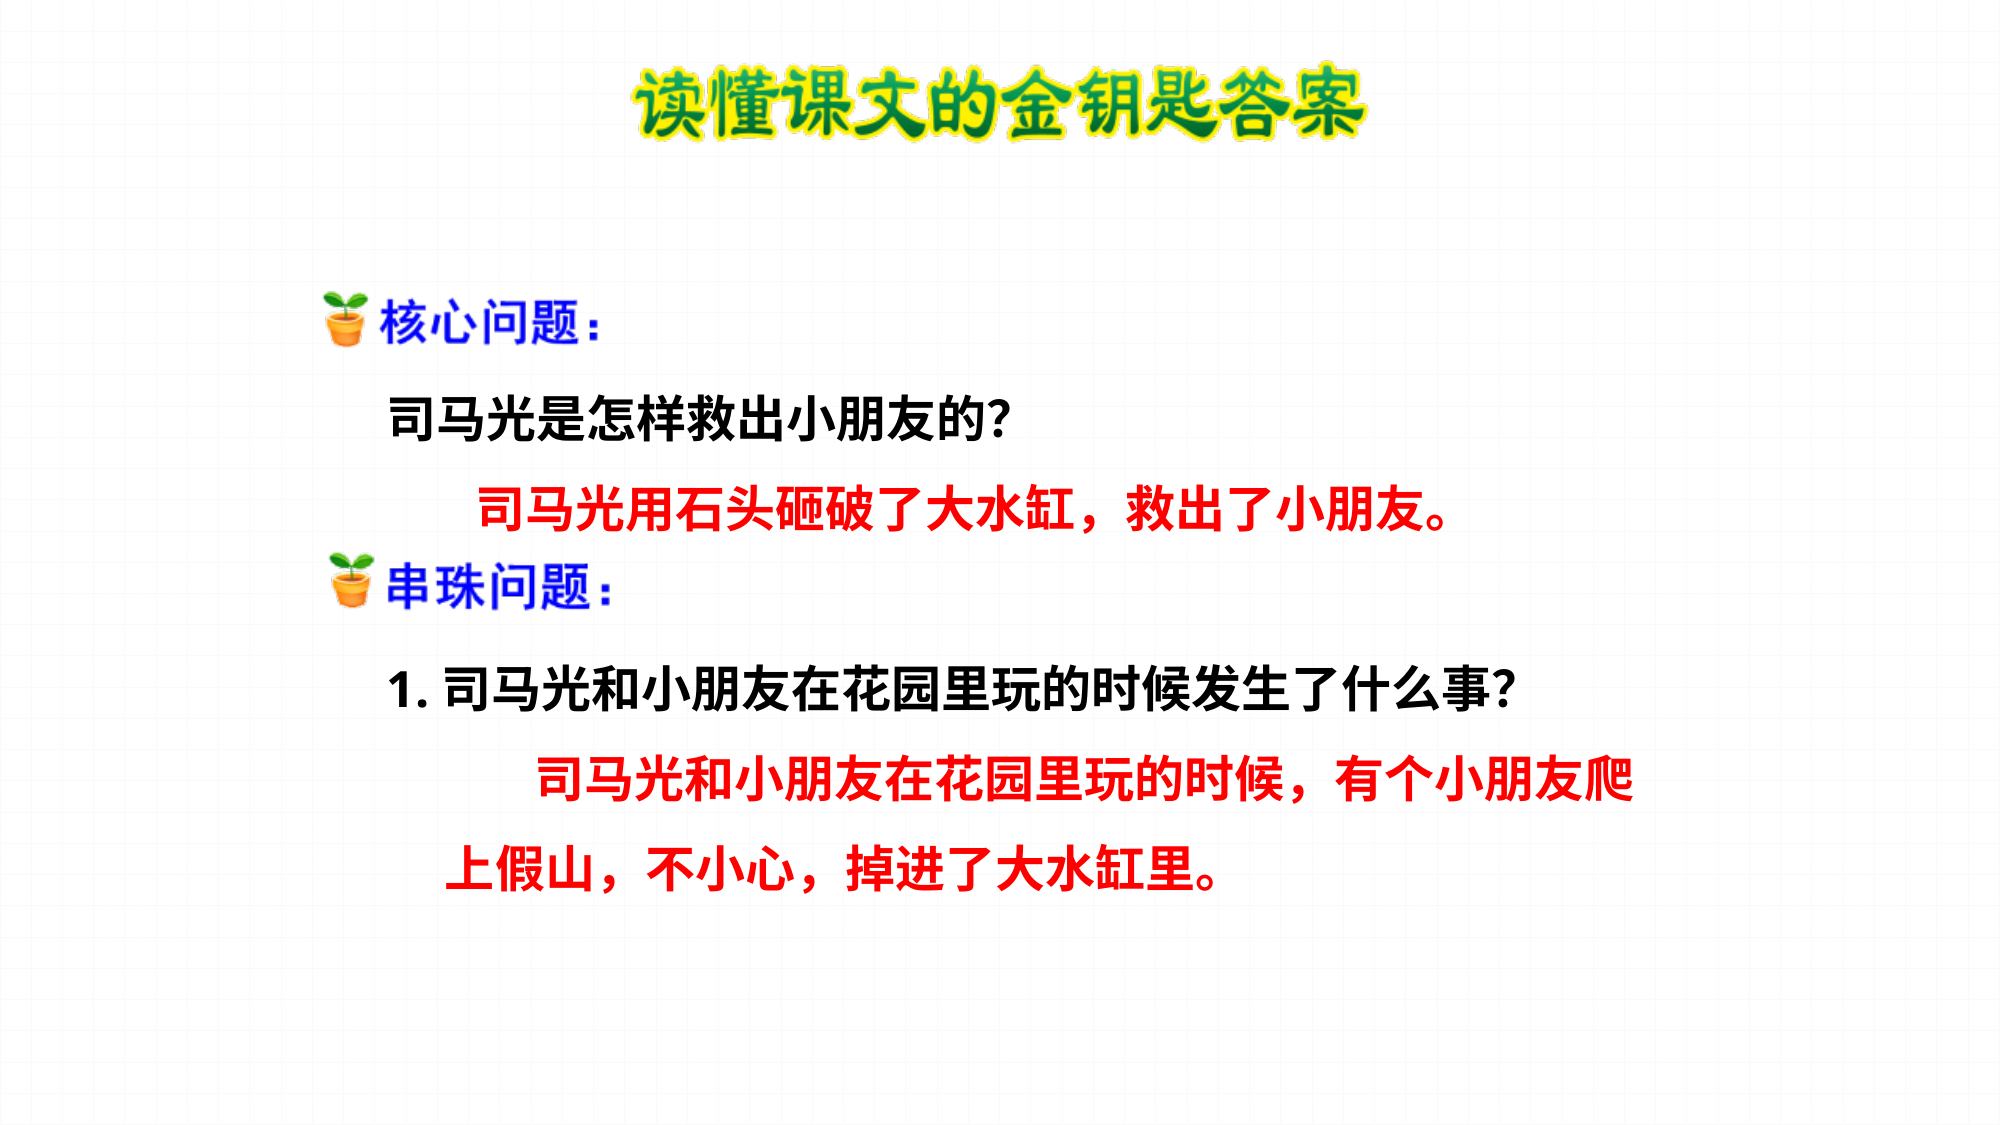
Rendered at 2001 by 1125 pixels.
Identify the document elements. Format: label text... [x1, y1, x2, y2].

picture [318, 263, 662, 379]
picture [324, 524, 676, 645]
text_box 司马光是怎样救出小朋友的？ 司马光用石头砸破了大水缸，救出了小朋友。 1.司马光和小朋友在花园里玩的时候发生了什么事？ 司马光和小朋友在花园里玩的时候，有个小朋友爬上假山，不小心，掉进了大水缸里。 [371, 349, 1663, 954]
picture [628, 59, 1374, 148]
